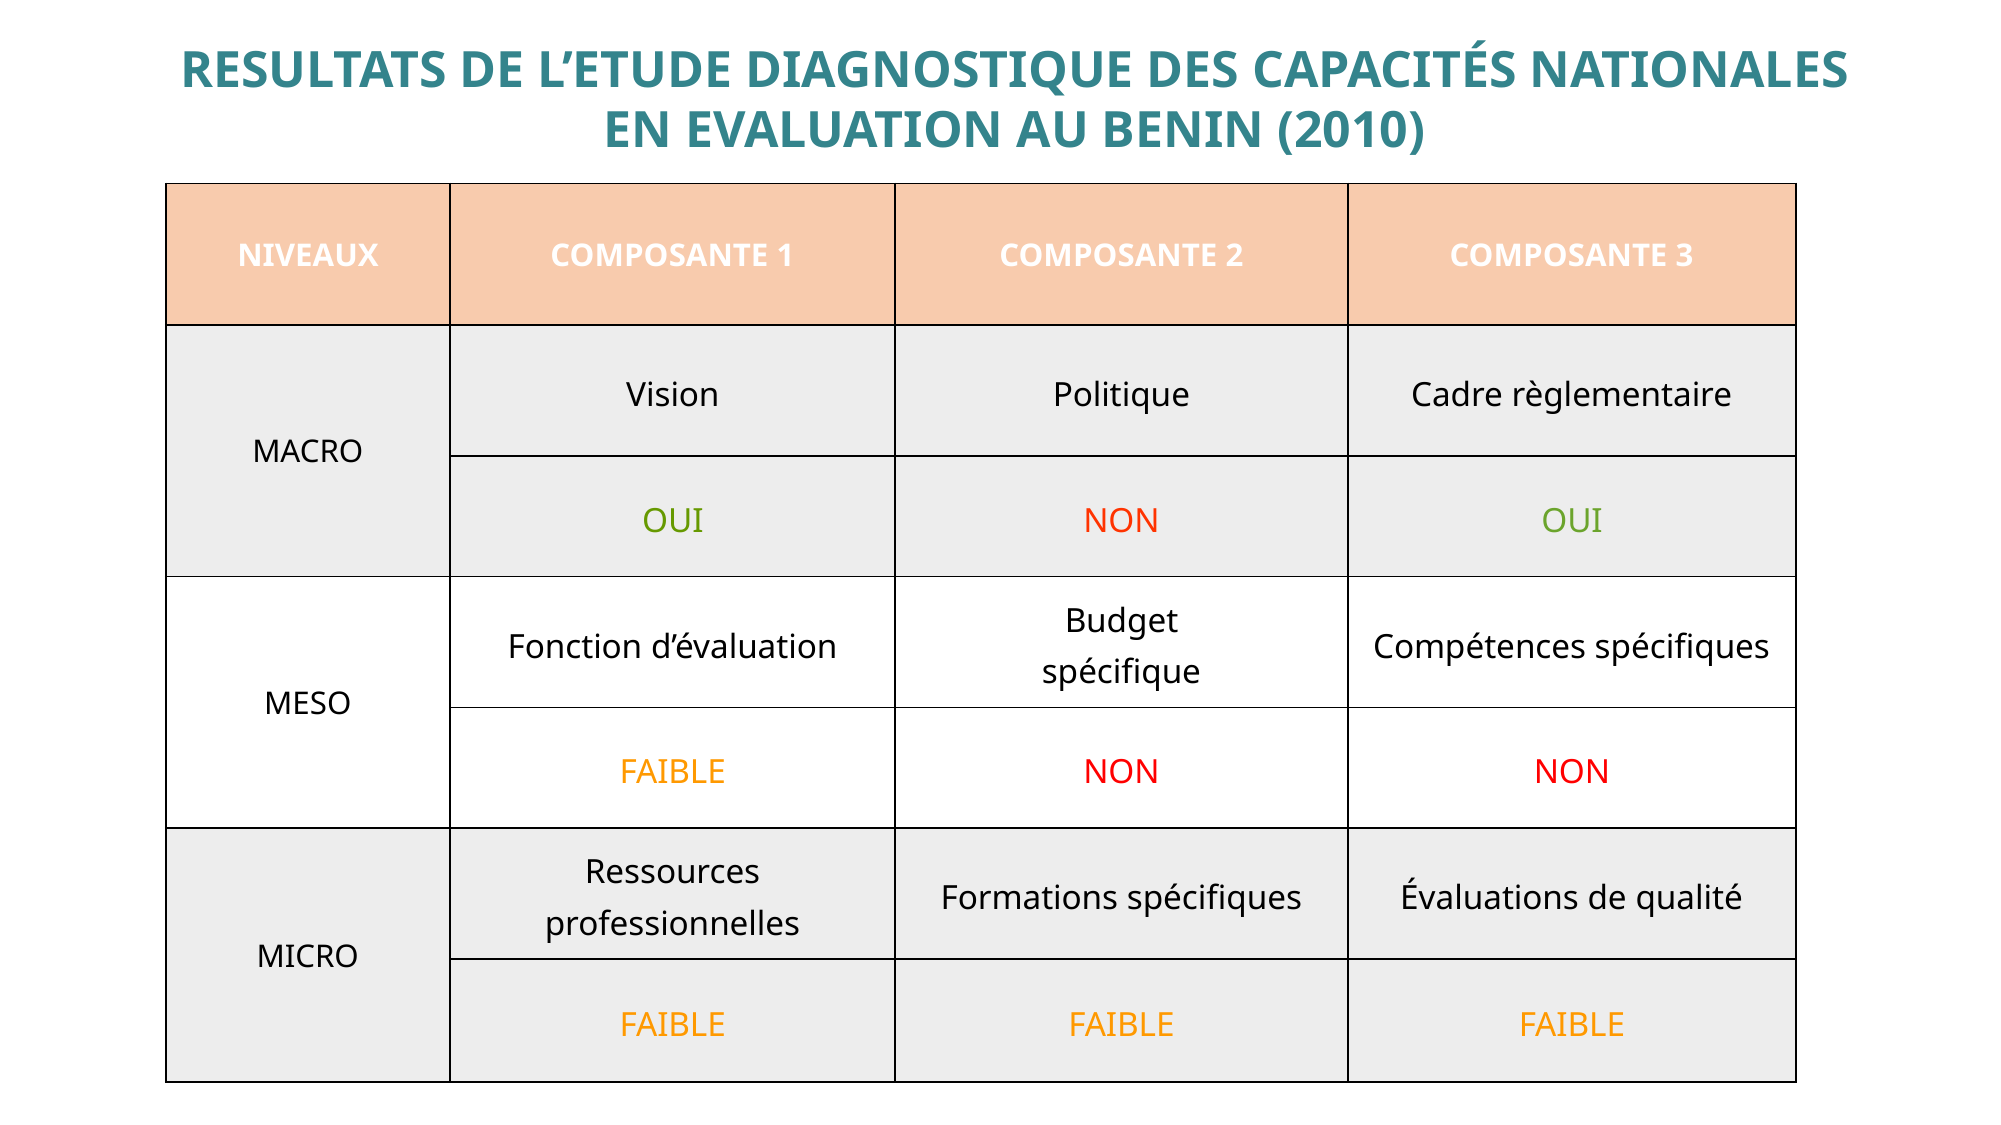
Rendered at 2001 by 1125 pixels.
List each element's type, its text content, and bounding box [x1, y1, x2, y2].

table_cell NON [1349, 708, 1795, 827]
table_cell MESO [167, 577, 449, 827]
table_cell MICRO [167, 829, 449, 1081]
table_cell NON [896, 457, 1347, 576]
table_header COMPOSANTE 3 [1349, 184, 1795, 324]
table_cell Fonction d’évaluation [451, 577, 894, 707]
table_cell FAIBLE [451, 708, 894, 827]
table_cell Politique [896, 326, 1347, 455]
table_cell Évaluations de qualité [1349, 829, 1795, 958]
table_cell MACRO [167, 326, 449, 576]
table_cell OUI [1349, 457, 1795, 576]
table_header NIVEAUX [167, 184, 449, 324]
table_cell FAIBLE [896, 960, 1347, 1081]
table_header COMPOSANTE 2 [896, 184, 1347, 324]
table_cell Compétences spécifiques [1349, 577, 1795, 707]
table_cell Vision [451, 326, 894, 455]
table_cell NON [896, 708, 1347, 827]
table_cell Cadre règlementaire [1349, 326, 1795, 455]
table_cell FAIBLE [1349, 960, 1795, 1081]
table_cell Budget spécifique [896, 577, 1347, 707]
table_cell Formations spécifiques [896, 829, 1347, 958]
table_cell FAIBLE [451, 960, 894, 1081]
text_box RESULTATS DE L’ETUDE DIAGNOSTIQUE DES CAPACITÉS NATIONALES EN EVALUATION AU BENIN (2010) [136, 28, 1893, 166]
table_header COMPOSANTE 1 [451, 184, 894, 324]
table_cell Ressources professionnelles [451, 829, 894, 958]
table_cell OUI [451, 457, 894, 576]
